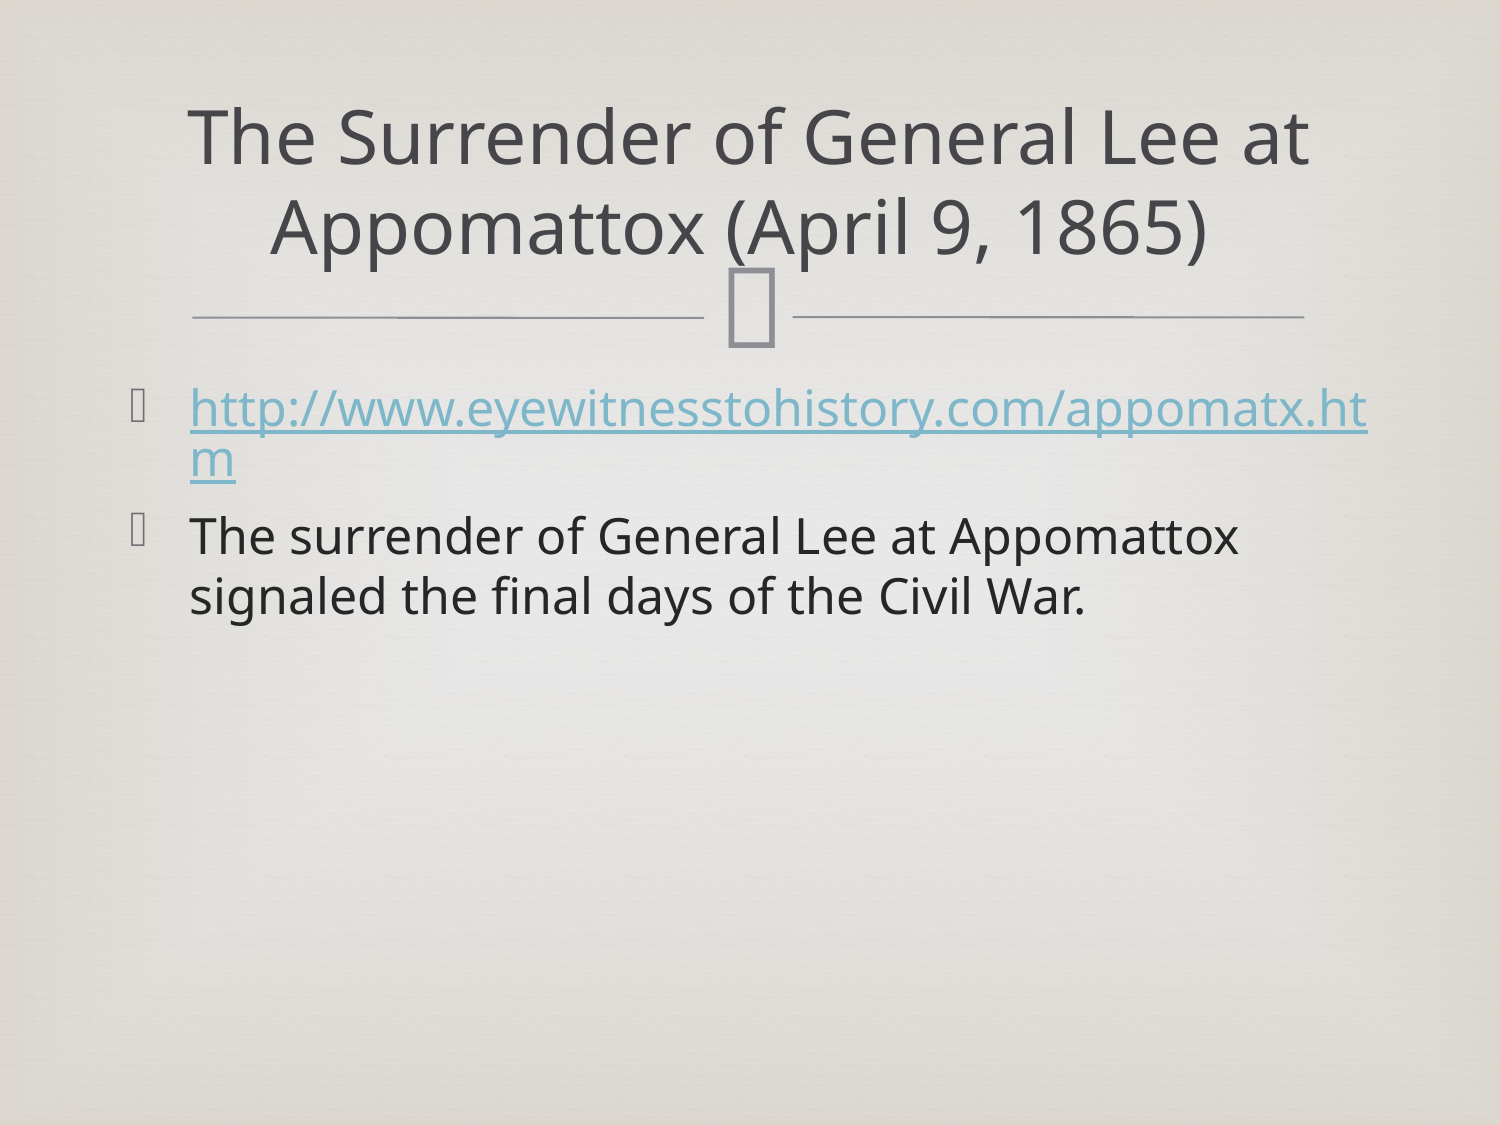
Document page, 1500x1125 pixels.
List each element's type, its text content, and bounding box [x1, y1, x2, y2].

title The Surrender of General Lee at Appomattox (April 9, 1865) [112, 93, 1386, 267]
list http://www.eyewitnesstohistory.com/appomatx.htm The surrender of General Lee at Appomattox signaled the final days of the Civil War. [114, 368, 1386, 1005]
